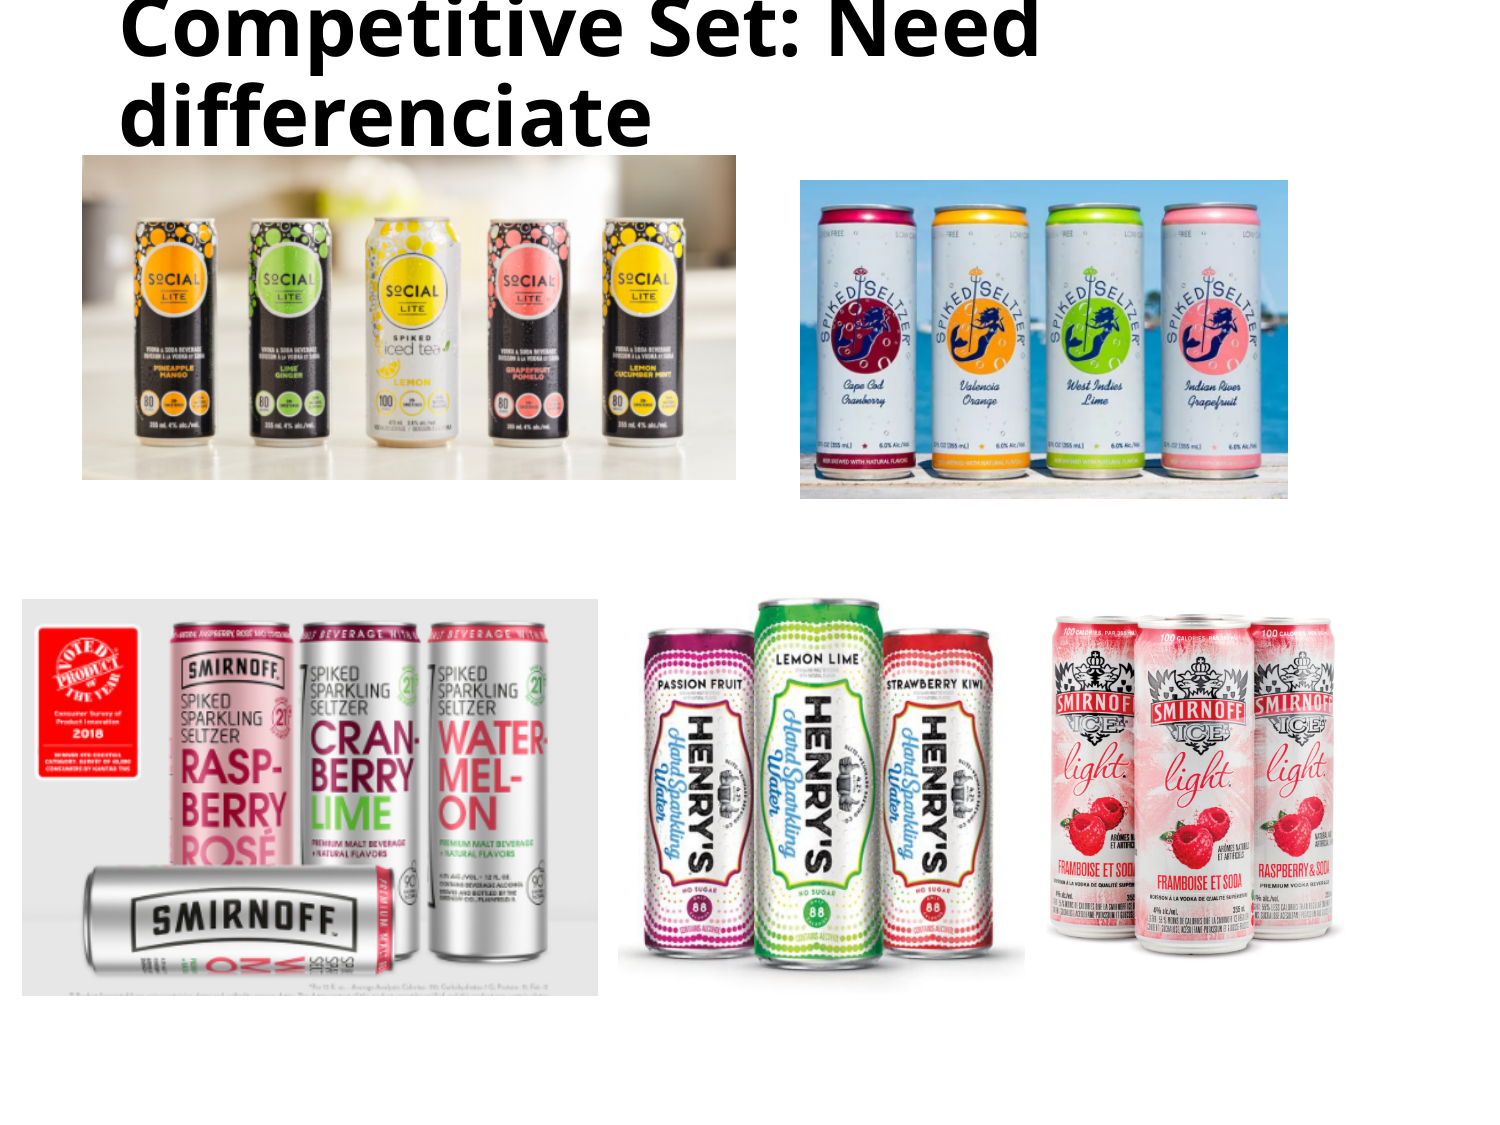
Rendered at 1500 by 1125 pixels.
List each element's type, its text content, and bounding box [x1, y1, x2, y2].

picture [81, 155, 736, 480]
picture [1045, 598, 1347, 972]
picture [22, 599, 598, 996]
picture [618, 575, 1025, 995]
picture [800, 180, 1288, 499]
title Competitive Set: Need differenciate [103, 18, 1397, 130]
